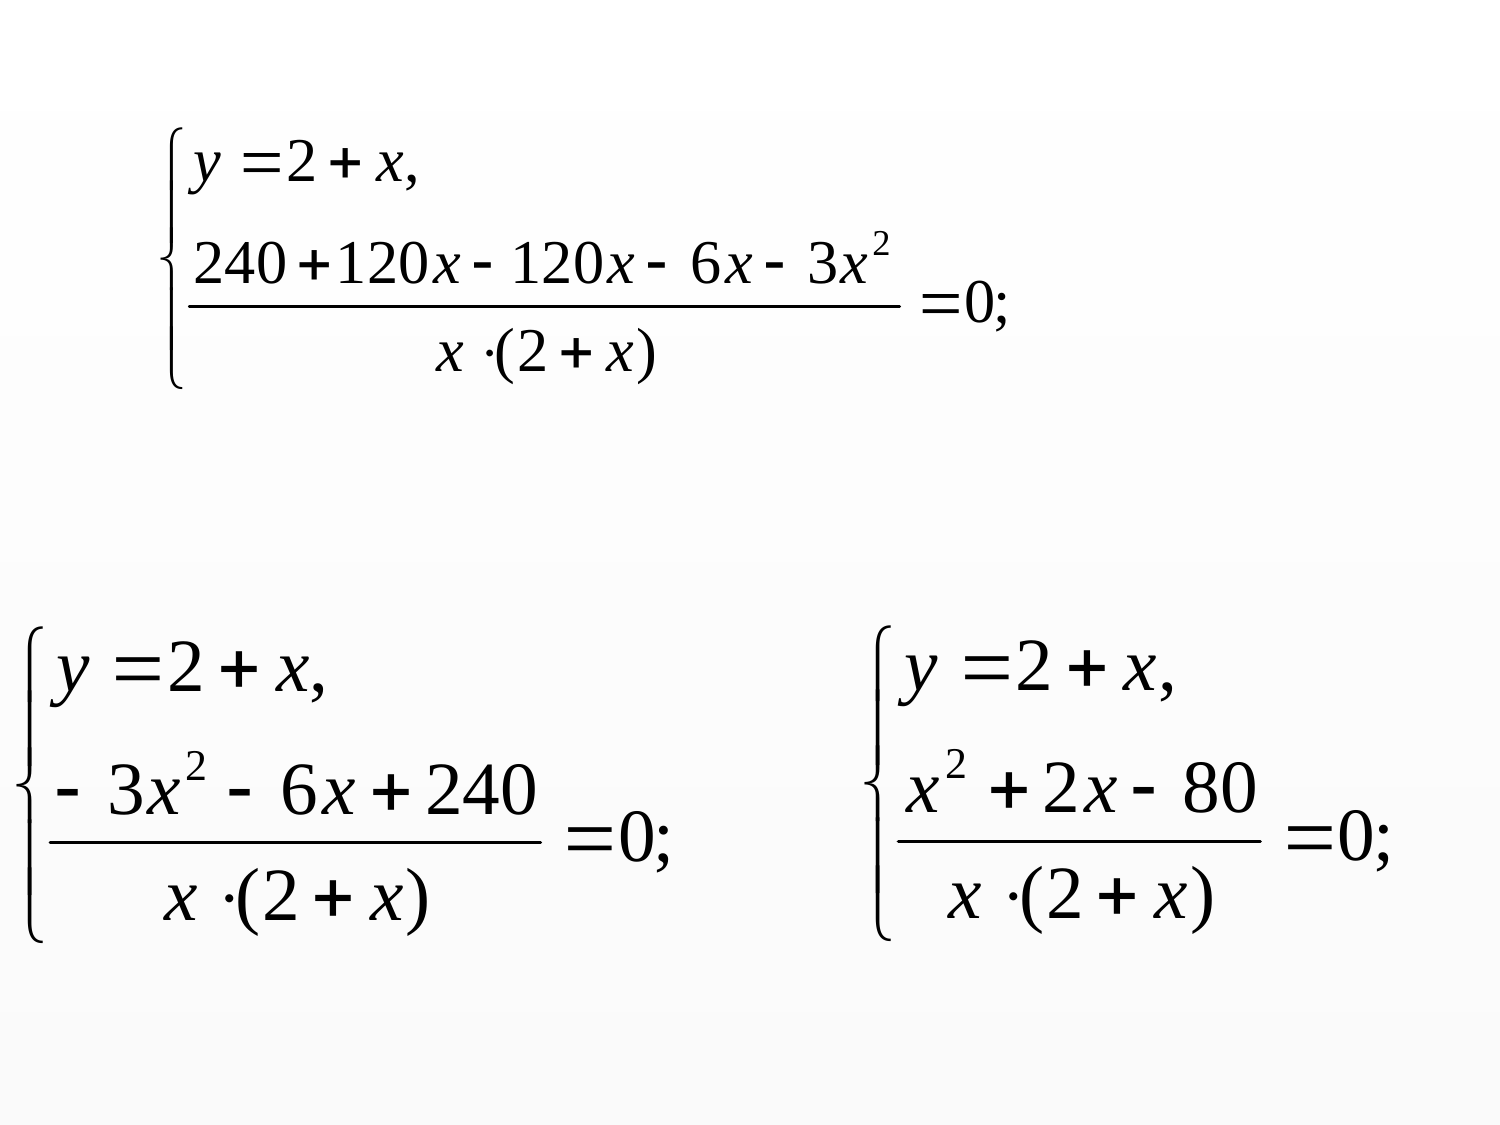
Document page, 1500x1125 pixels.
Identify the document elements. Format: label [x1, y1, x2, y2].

text_box [847, 607, 1407, 961]
list [146, 113, 1022, 406]
list [0, 609, 685, 962]
